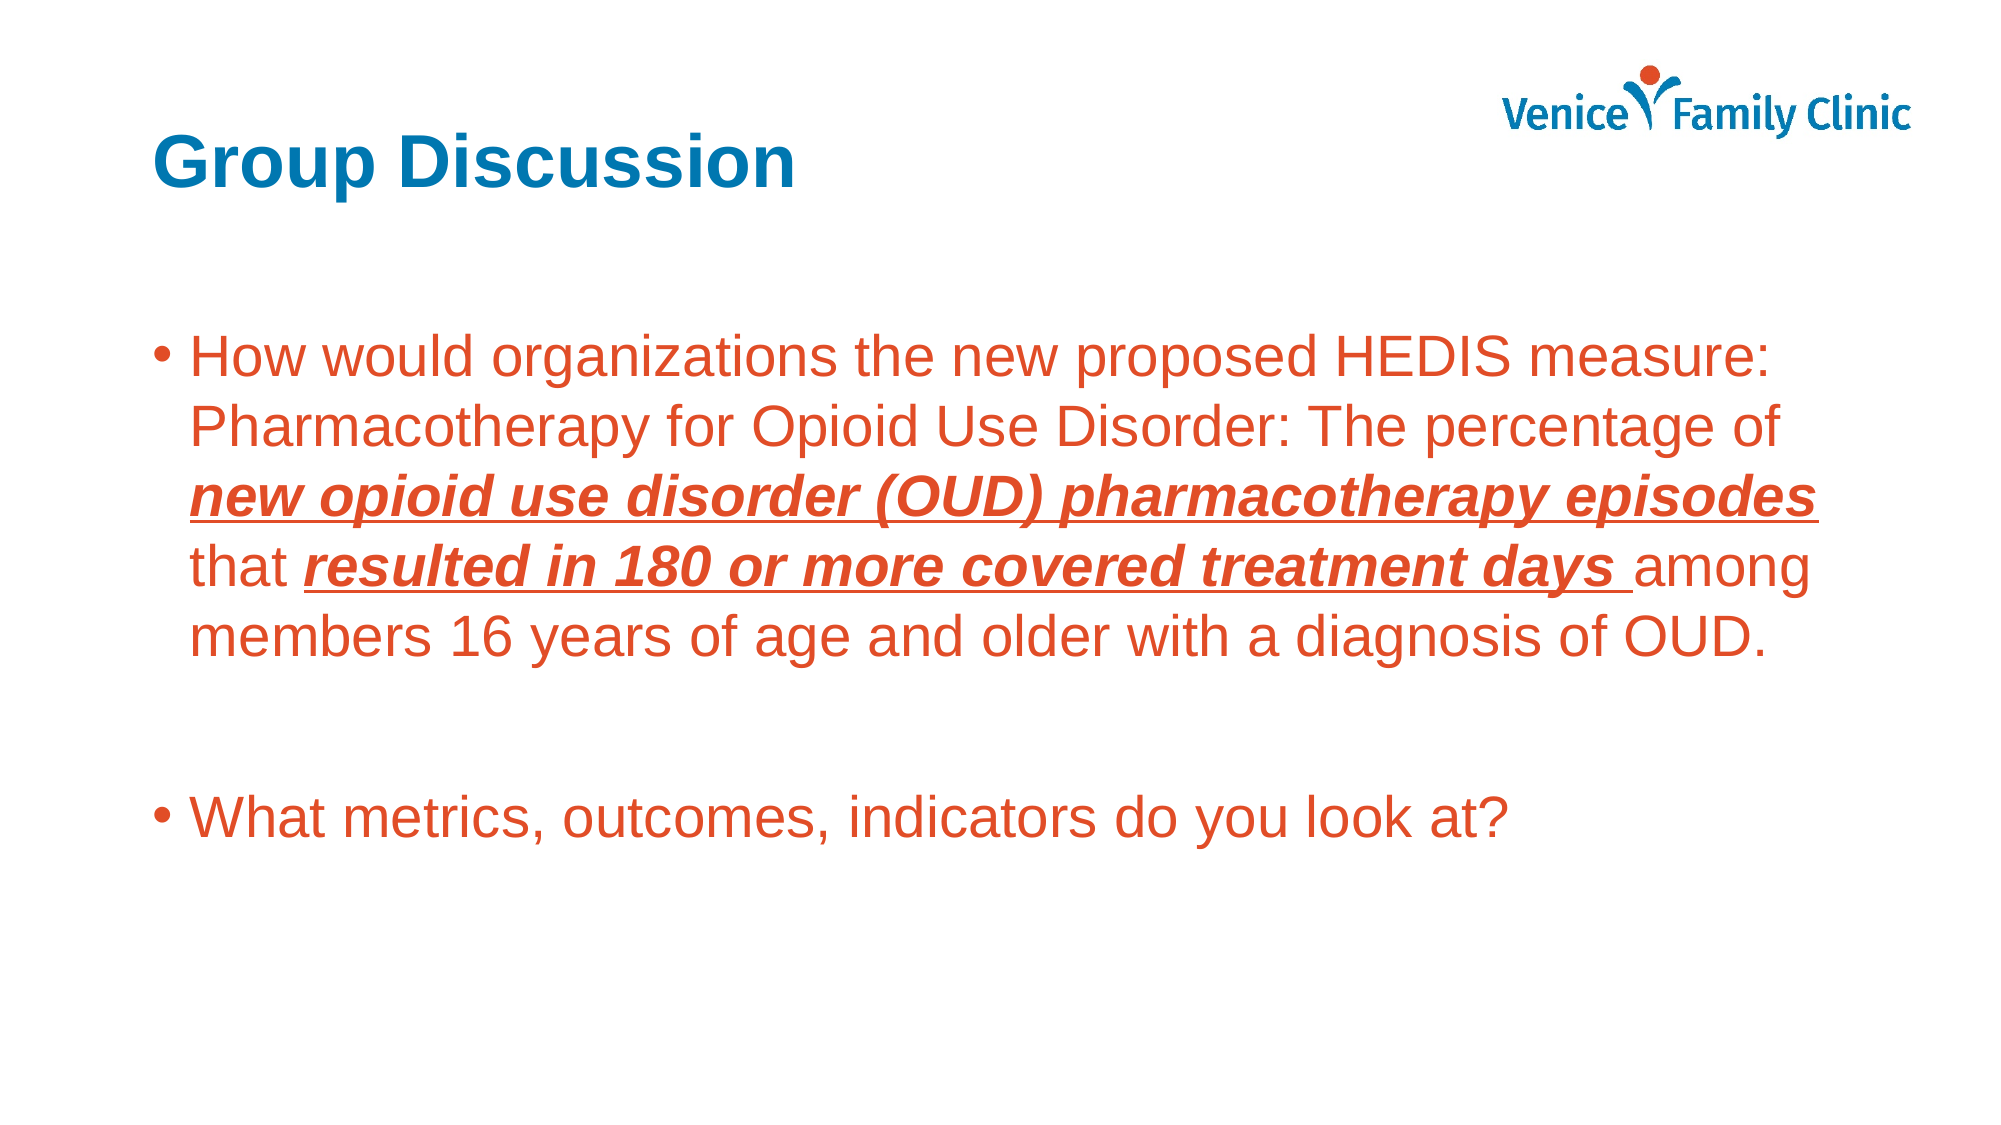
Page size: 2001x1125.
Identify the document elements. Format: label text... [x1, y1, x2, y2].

list How would organizations the new proposed HEDIS measure: Pharmacotherapy for Opioid Use Disorder: The percentage of new opioid use disorder (OUD) pharmacotherapy episodes that resulted in 180 or more covered treatment days among members 16 years of age and older with a diagnosis of OUD. What metrics, outcomes, indicators do you look at? [137, 311, 1863, 1019]
picture [1497, 59, 1916, 144]
title Group Discussion [137, 75, 1546, 253]
